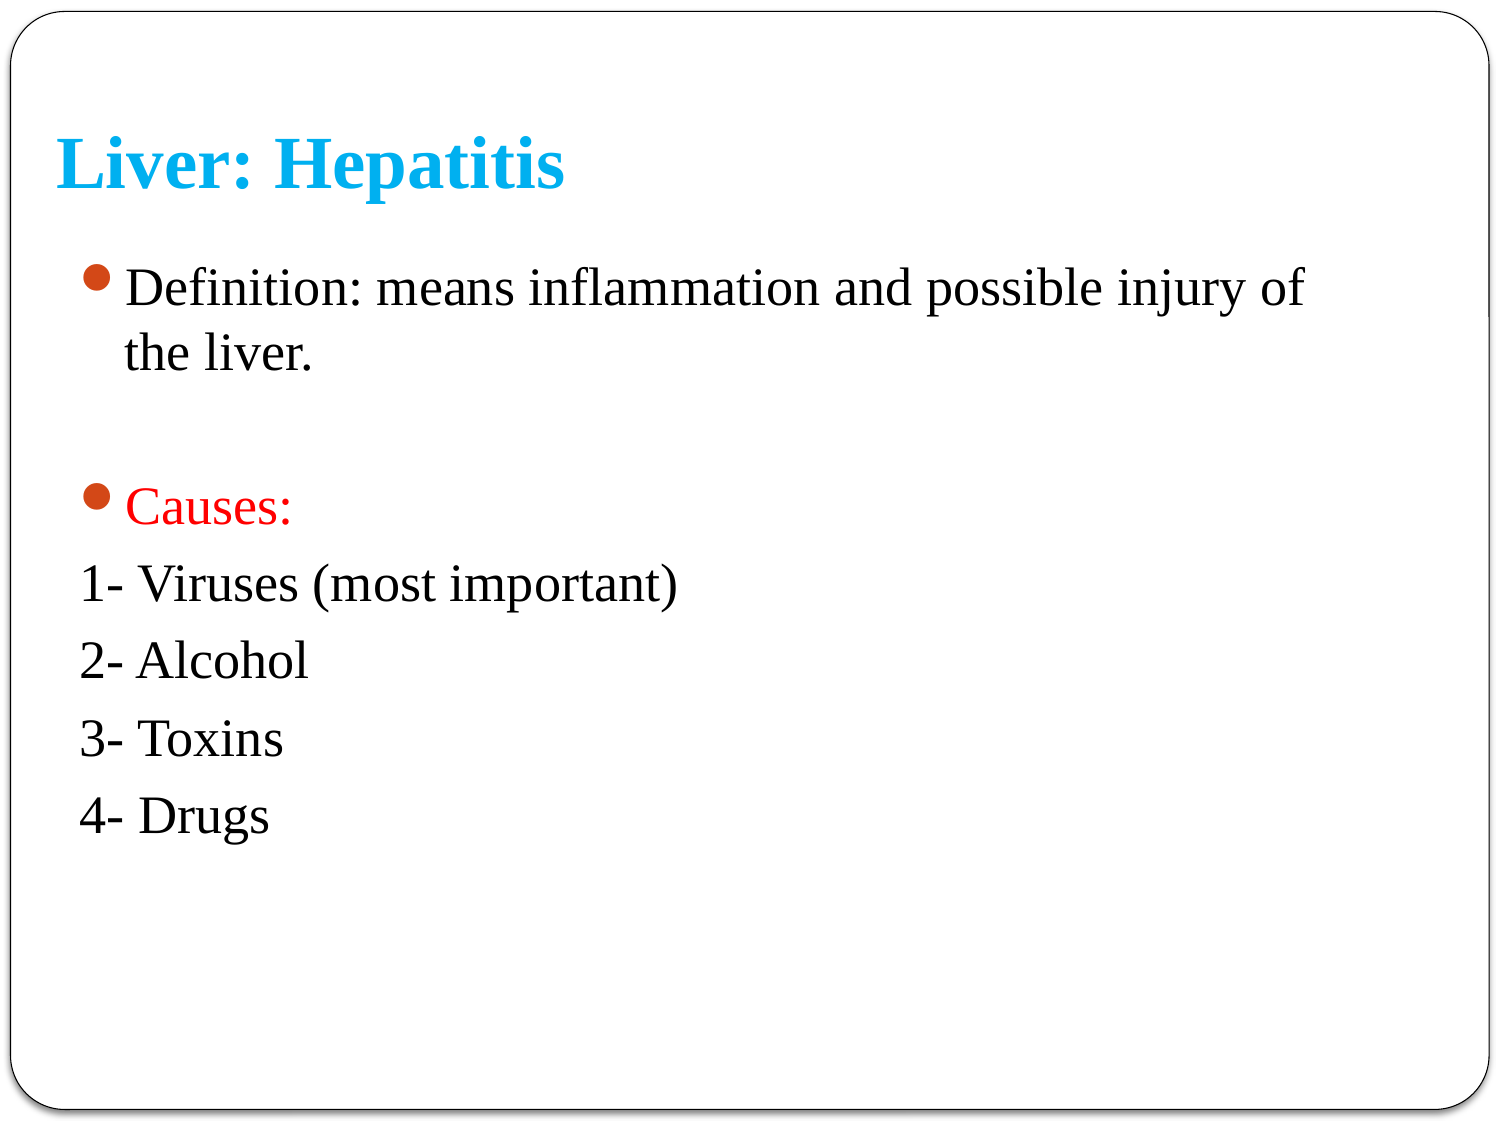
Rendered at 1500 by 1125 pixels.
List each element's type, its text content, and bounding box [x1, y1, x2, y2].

list Definition: means inflammation and possible injury of the liver. Causes: 1- Viruses (most important) 2- Alcohol 3- Toxins 4- Drugs [64, 243, 1340, 994]
title Liver: Hepatitis [41, 30, 1317, 219]
